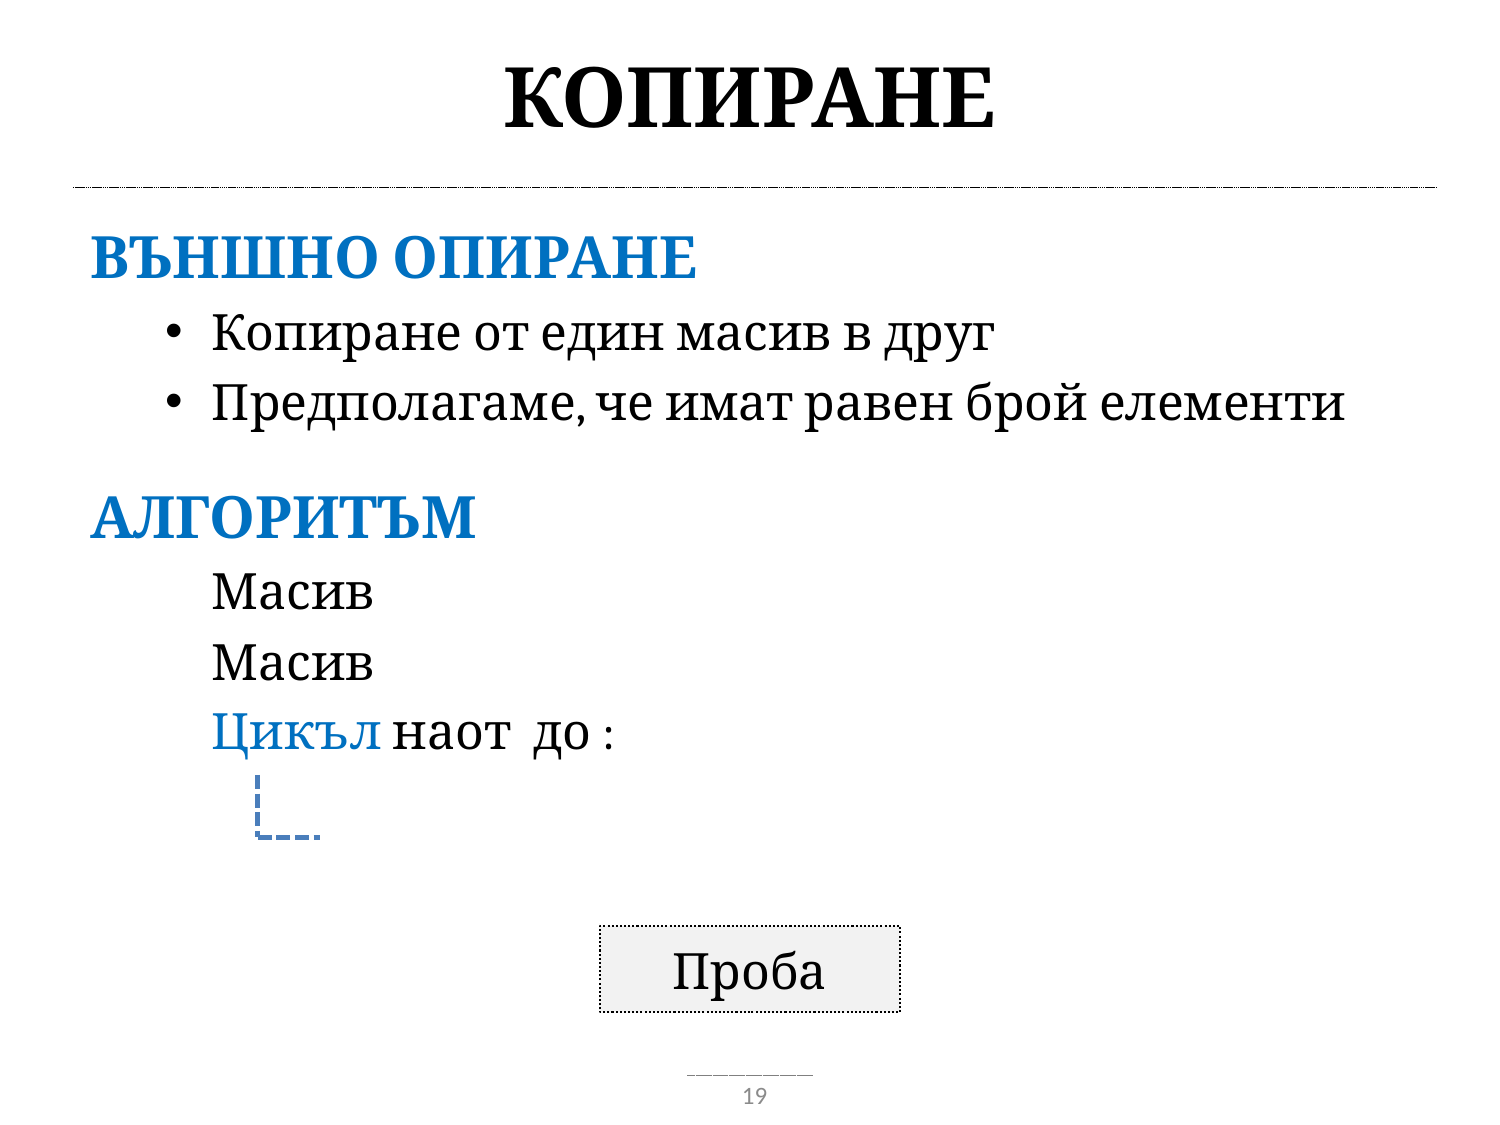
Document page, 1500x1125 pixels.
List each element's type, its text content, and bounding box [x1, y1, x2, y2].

title Копиране [0, 0, 1500, 188]
slide_number 19 [579, 1065, 930, 1125]
text_box Проба [598, 924, 902, 1014]
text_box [257, 774, 321, 838]
